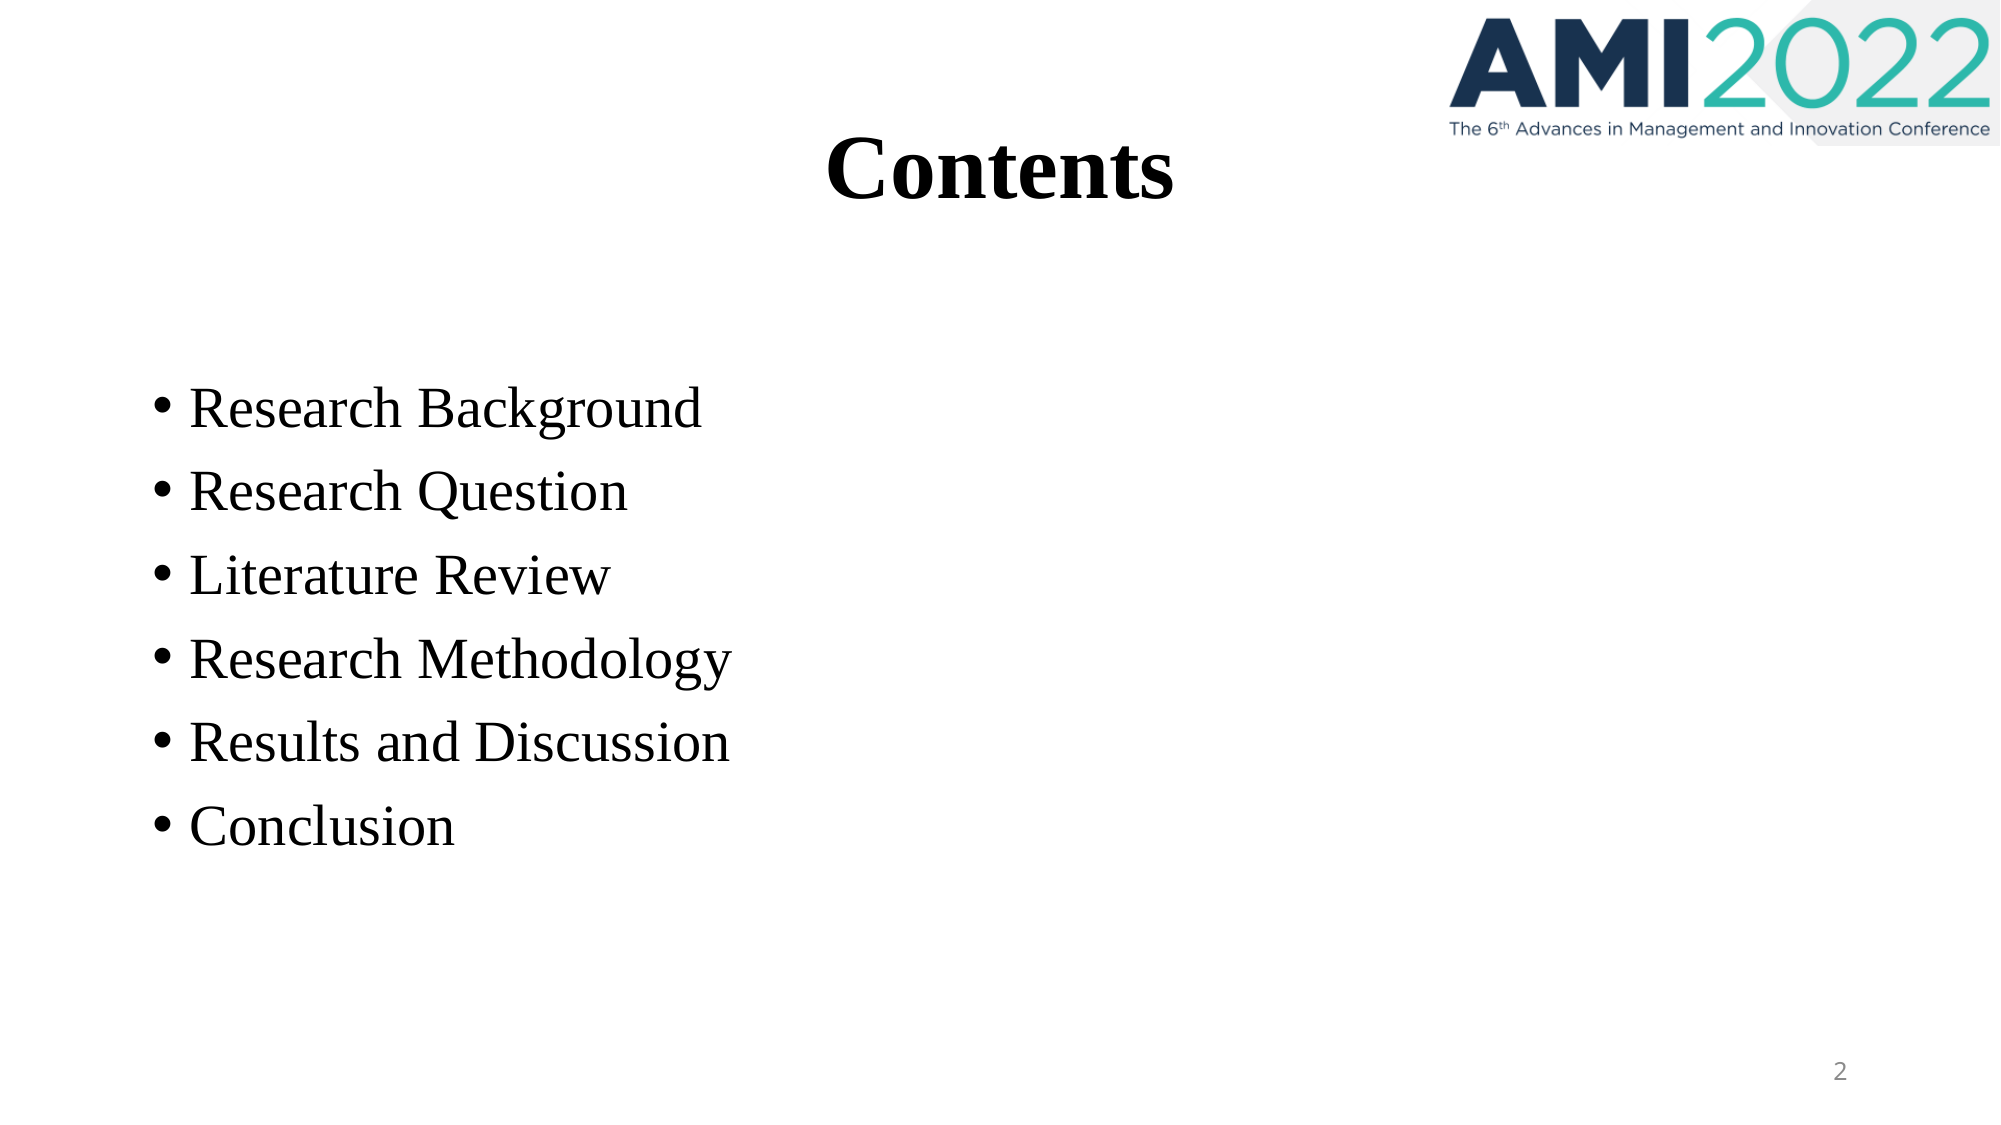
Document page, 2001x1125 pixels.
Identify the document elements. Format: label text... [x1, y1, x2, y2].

list Research Background Research Question Literature Review Research Methodology Results and Discussion Conclusion [137, 369, 1863, 871]
picture [1438, 0, 2000, 146]
title Contents [137, 59, 1863, 278]
slide_number 2 [1412, 1042, 1863, 1103]
